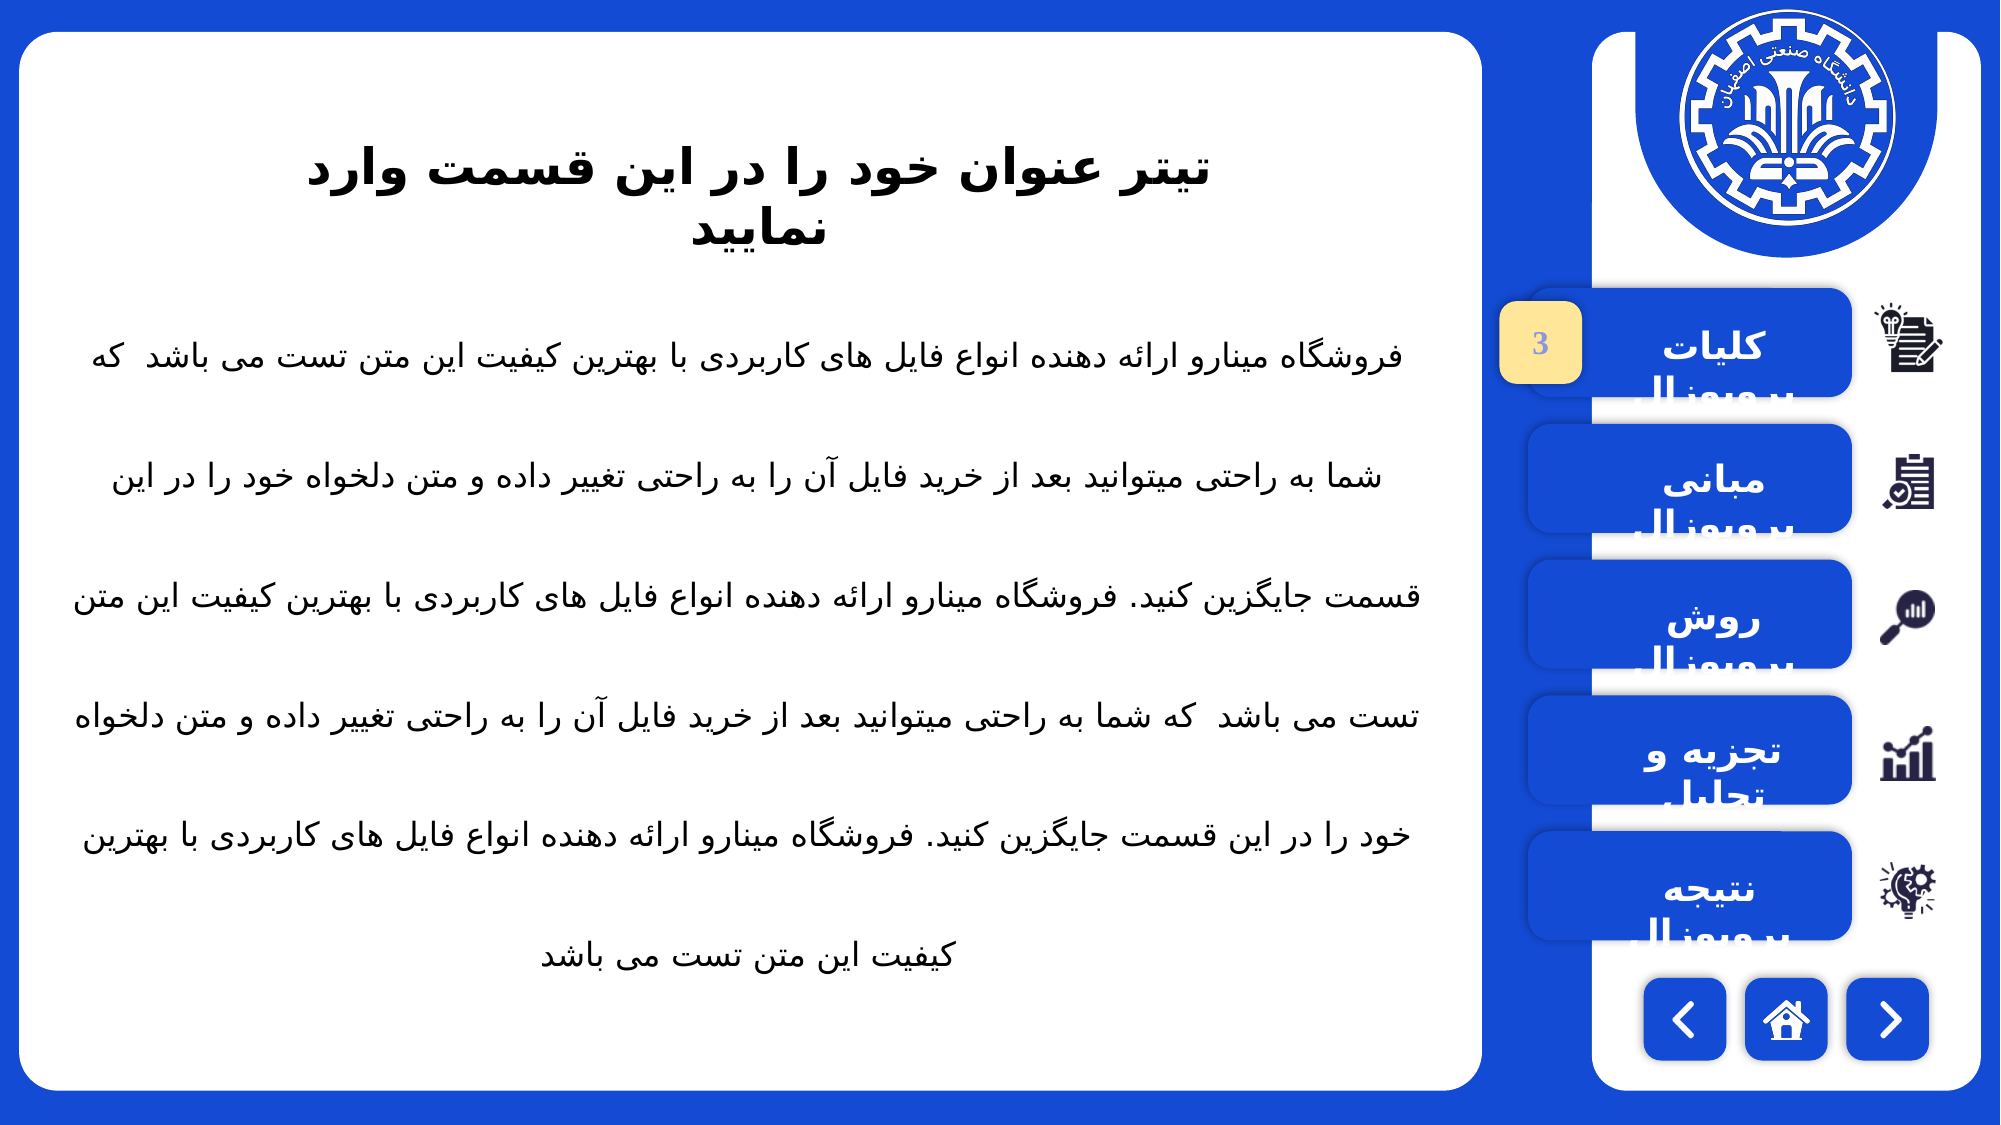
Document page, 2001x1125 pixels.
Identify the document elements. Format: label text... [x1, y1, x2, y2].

picture [1880, 590, 1935, 645]
picture [1872, 301, 1944, 373]
picture [1880, 726, 1936, 782]
text_box فروشگاه مینارو ارائه دهنده انواع فایل های کاربردی با بهترین کیفیت این متن تست می باشد که شما به راحتی میتوانید بعد از خرید فایل آن را به راحتی تغییر داده و متن دلخواه خود را در این قسمت جایگزین کنید. فروشگاه مینارو ارائه دهنده انواع فایل های کاربردی با بهترین کیفیت این متن تست می باشد که شما به راحتی میتوانید بعد از خرید فایل آن را به راحتی تغییر داده و متن دلخواه خود را در این قسمت جایگزین کنید. فروشگاه مینارو ارائه دهنده انواع فایل های کاربردی با بهترین کیفیت این متن تست می باشد [52, 247, 1445, 981]
picture [1679, 9, 1896, 226]
text_box تیتر عنوان خود را در این قسمت وارد نمایید [291, 127, 1229, 247]
picture [1880, 454, 1935, 509]
text_box روش پروپوزال [1571, 584, 1857, 689]
text_box نتیجه پروپوزال [1567, 856, 1853, 962]
picture [1879, 862, 1936, 919]
text_box کلیات پروپوزال [1571, 314, 1857, 420]
picture [1763, 1000, 1810, 1040]
picture [1859, 989, 1920, 1050]
picture [1655, 989, 1716, 1050]
text_box مبانی پروپوزال [1571, 448, 1857, 553]
text_box تجزیه و تحلیل [1571, 718, 1857, 824]
slide_number 3 [1499, 311, 1583, 372]
